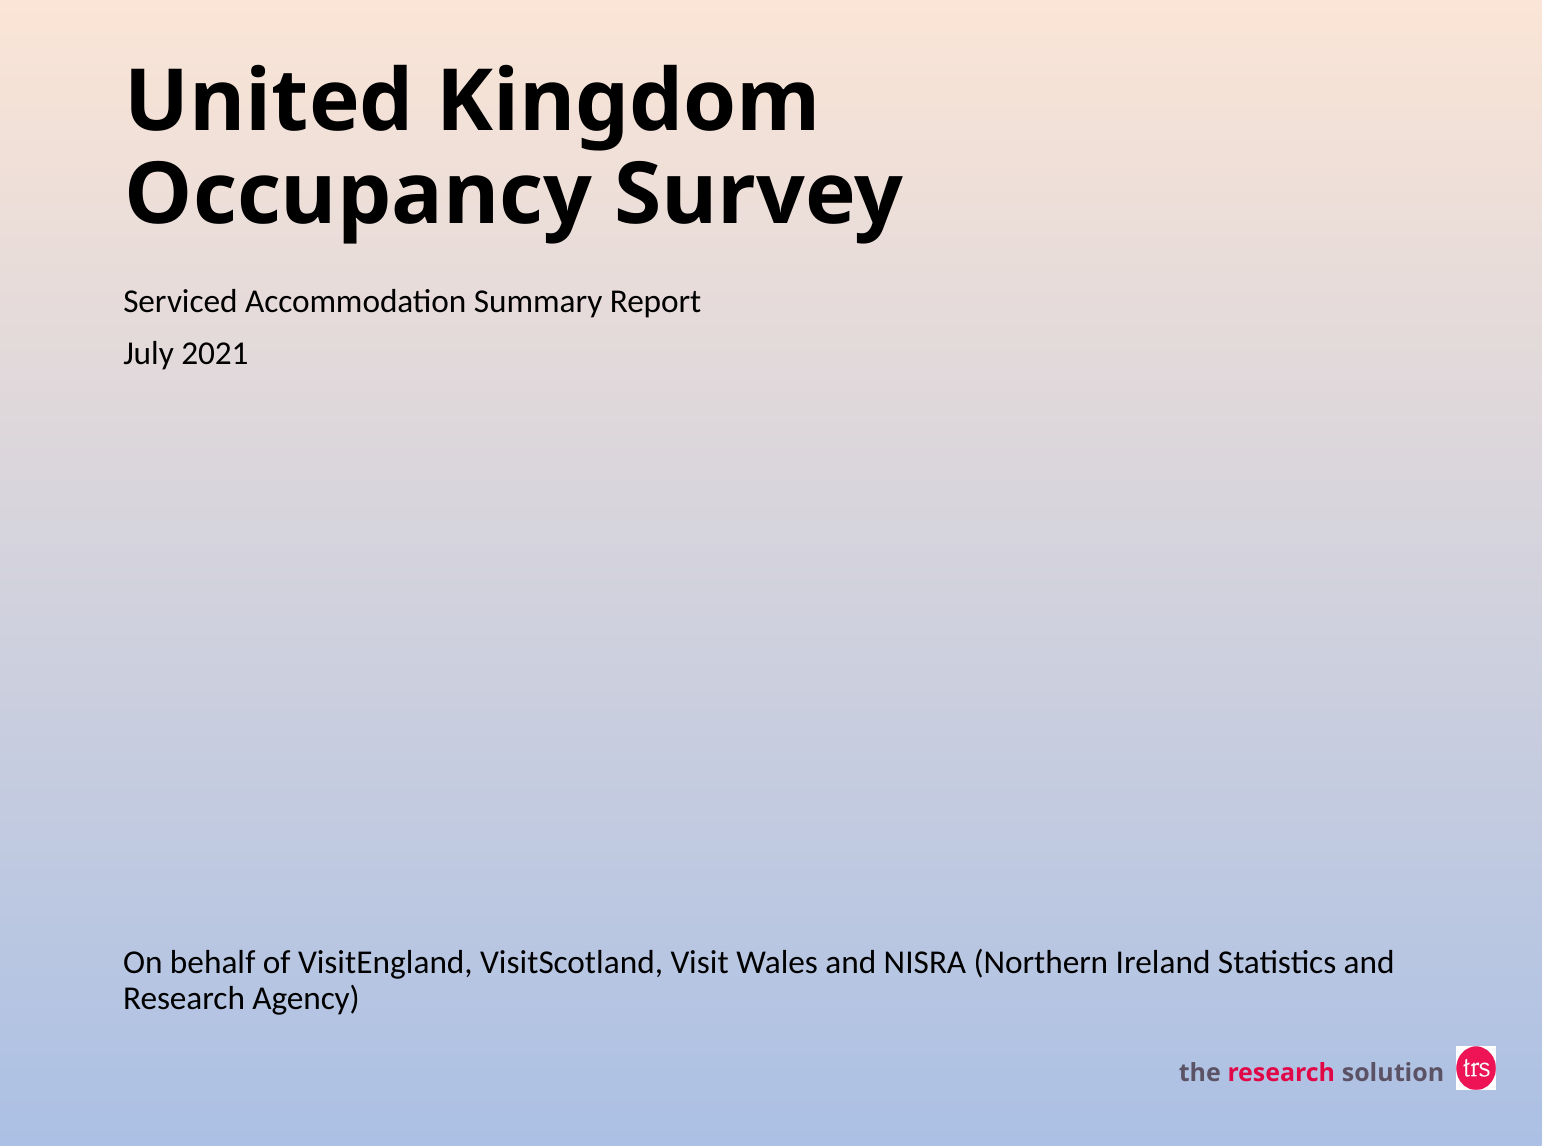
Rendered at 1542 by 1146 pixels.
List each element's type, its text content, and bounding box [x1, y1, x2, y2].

subtitle Serviced Accommodation Summary Report July 2021 [108, 276, 1149, 399]
text_box the research solution [1144, 1048, 1460, 1094]
picture [1456, 1046, 1496, 1090]
text_box On behalf of VisitEngland, VisitScotland, Visit Wales and NISRA (Northern Ireland Statistics and Research Agency) [108, 937, 1517, 1047]
title United Kingdom Occupancy Survey [109, 48, 1392, 250]
